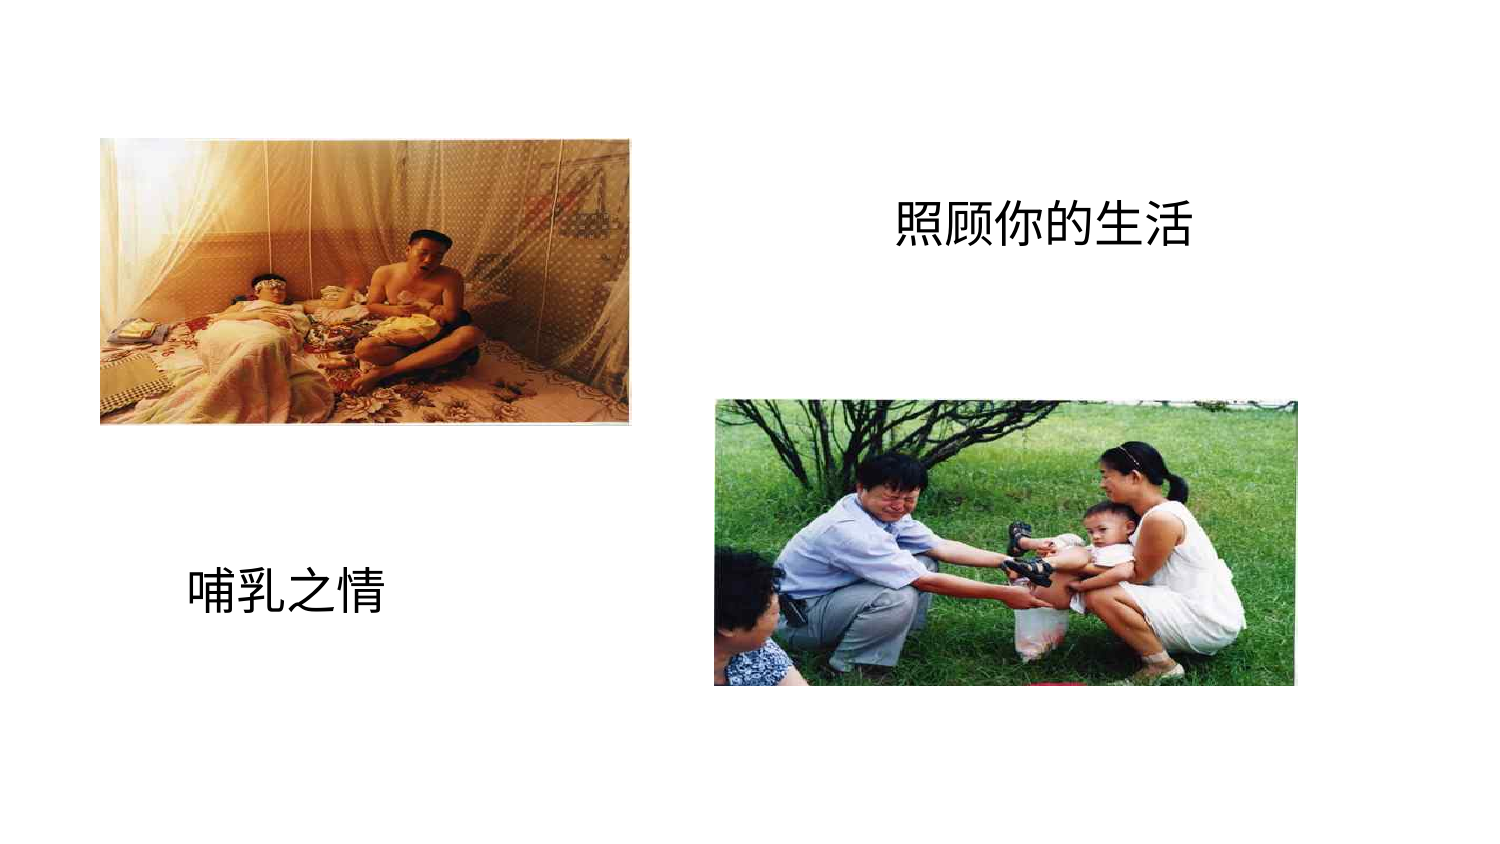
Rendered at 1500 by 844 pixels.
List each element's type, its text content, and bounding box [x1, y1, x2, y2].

text_box 照顾你的生活 [879, 185, 1341, 261]
picture [100, 138, 633, 426]
picture [714, 398, 1298, 686]
text_box 哺乳之情 [171, 551, 514, 627]
